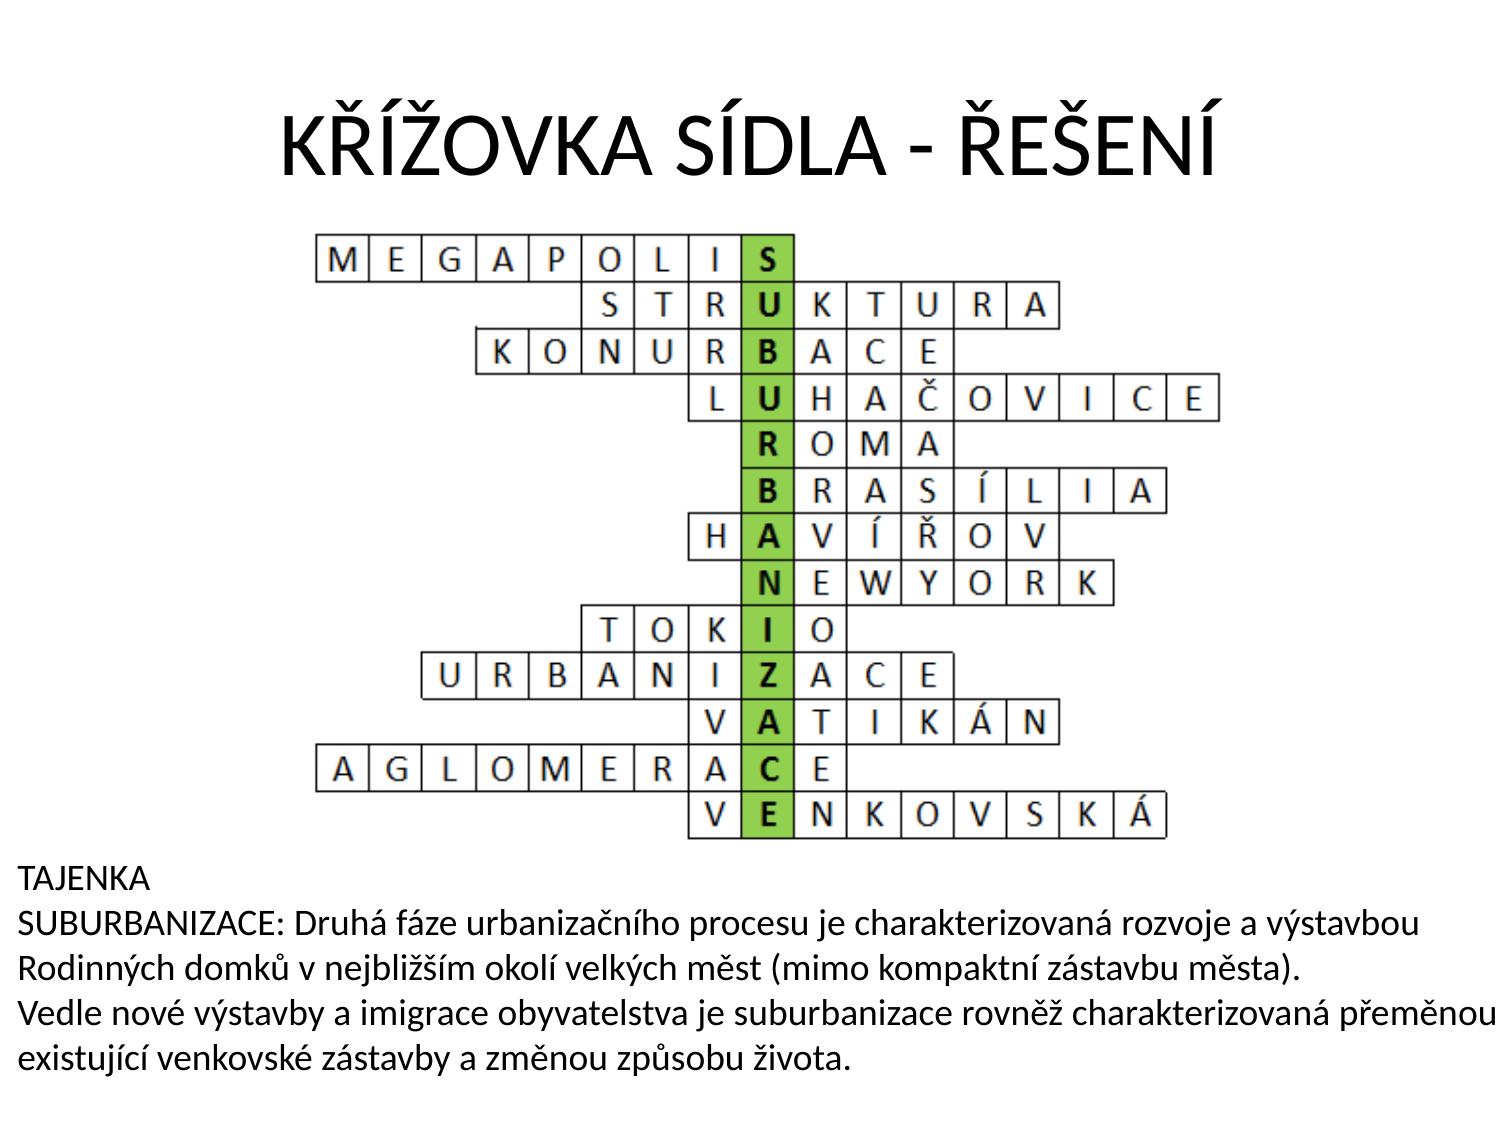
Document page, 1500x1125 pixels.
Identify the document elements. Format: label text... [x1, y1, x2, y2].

title KŘÍŽOVKA SÍDLA - ŘEŠENÍ [75, 45, 1425, 233]
picture [265, 207, 1259, 899]
text_box TAJENKA SUBURBANIZACE: Druhá fáze urbanizačního procesu je charakterizovaná rozvoje a výstavbou Rodinných domků v nejbližším okolí velkých měst (mimo kompaktní zástavbu města). Vedle nové výstavby a imigrace obyvatelstva je suburbanizace rovněž charakterizovaná přeměnou existující venkovské zástavby a změnou způsobu života. [2, 845, 1500, 1086]
